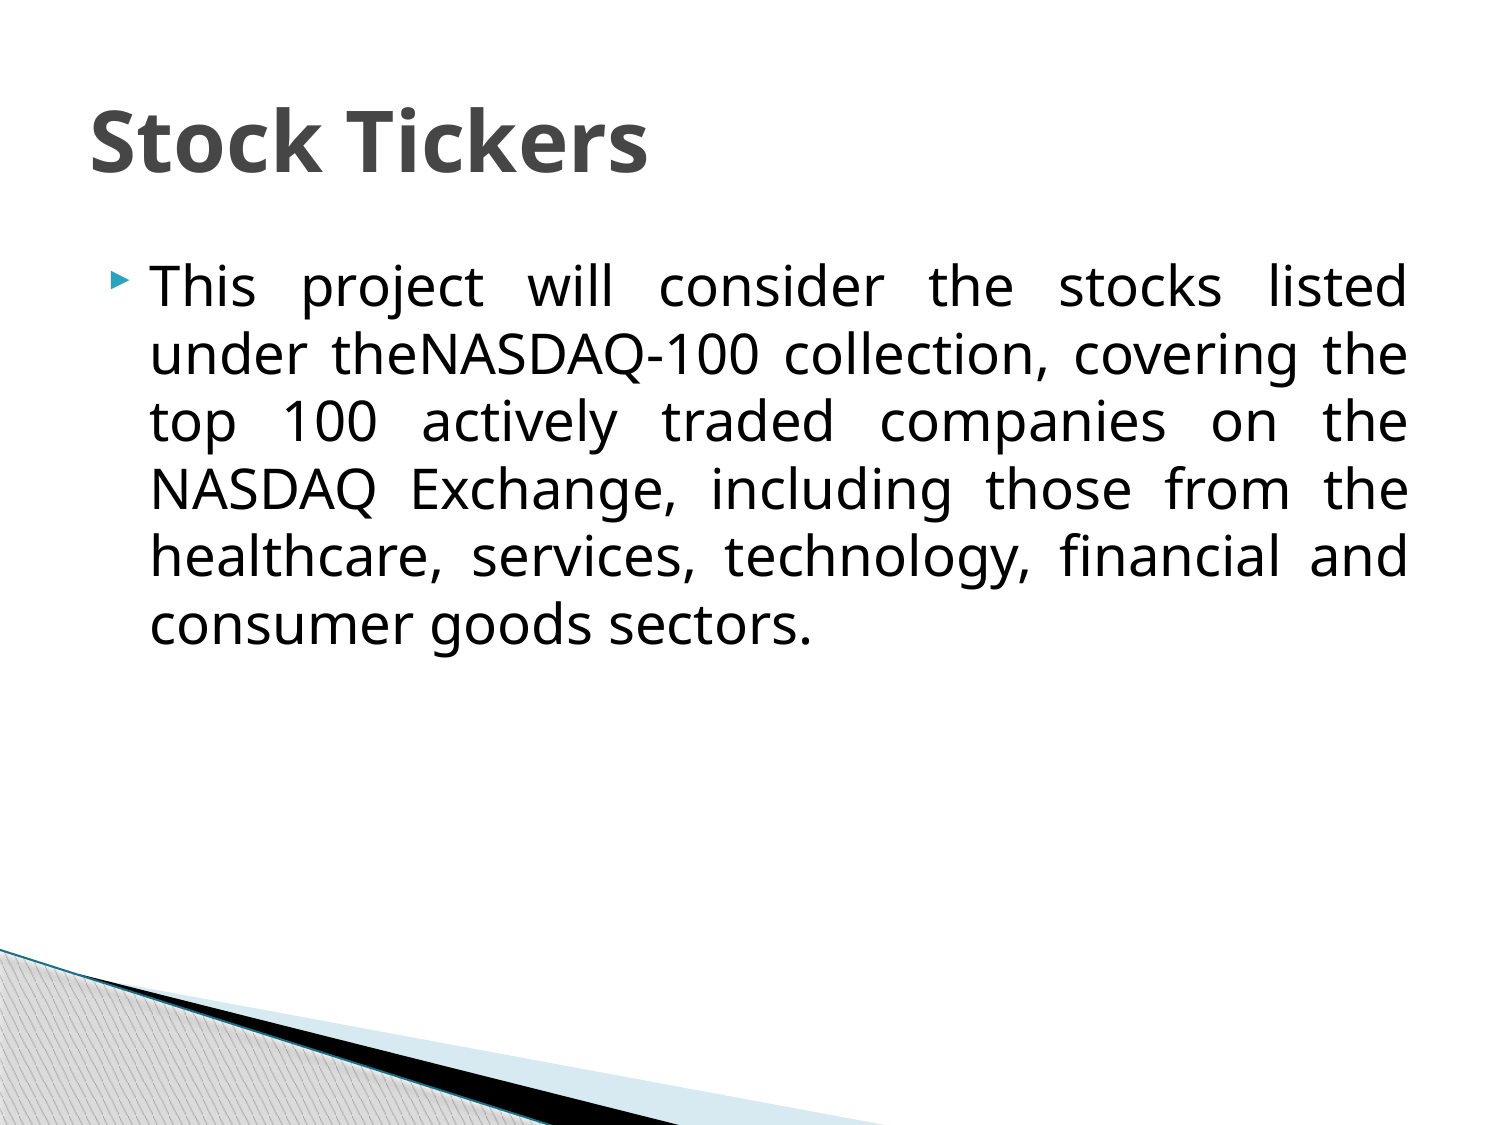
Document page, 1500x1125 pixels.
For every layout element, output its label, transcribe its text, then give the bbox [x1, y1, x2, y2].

title Stock Tickers [75, 45, 1425, 233]
list This project will consider the stocks listed under theNASDAQ-100 collection, covering the top 100 actively traded companies on the NASDAQ Exchange, including those from the healthcare, services, technology, ﬁnancial and consumer goods sectors. [75, 243, 1425, 986]
